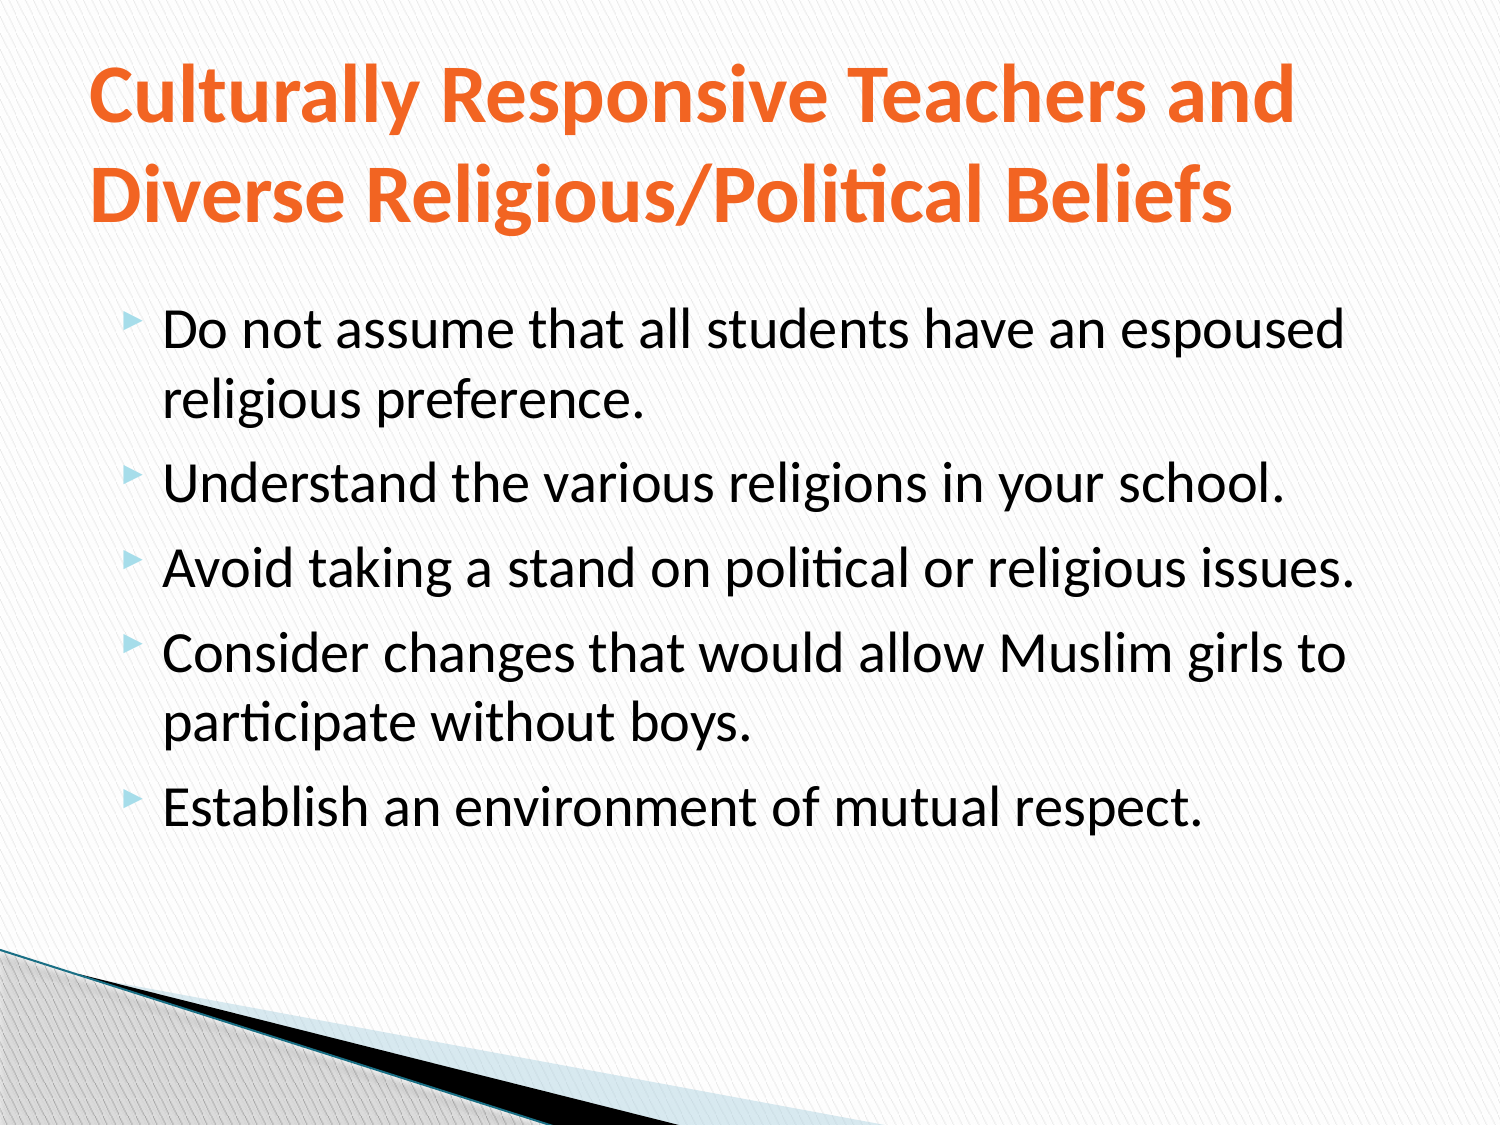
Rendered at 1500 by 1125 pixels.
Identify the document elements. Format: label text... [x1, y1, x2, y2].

title Culturally Responsive Teachers and Diverse Religious/Political Beliefs [75, 45, 1450, 233]
list Do not assume that all students have an espoused religious preference. Understand the various religions in your school. Avoid taking a stand on political or religious issues. Consider changes that would allow Muslim girls to participate without boys. Establish an environment of mutual respect. [87, 282, 1463, 1063]
